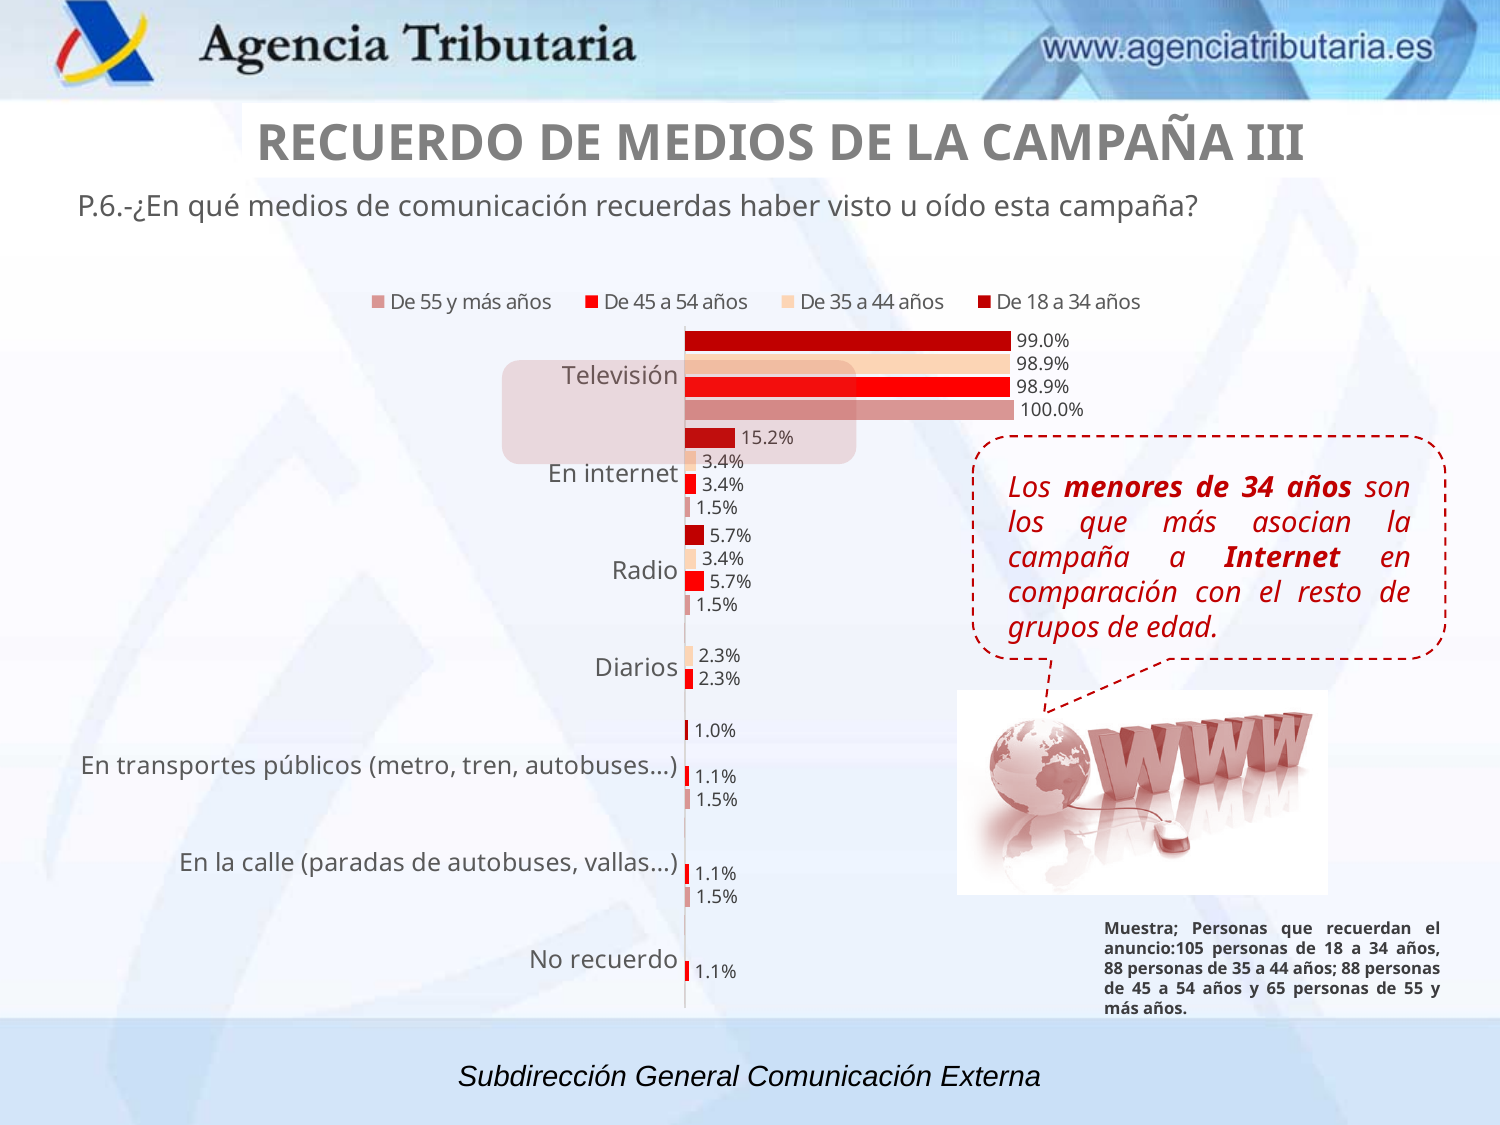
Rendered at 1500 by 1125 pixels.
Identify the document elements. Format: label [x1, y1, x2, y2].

picture [0, 0, 1500, 1125]
chart [0, 265, 1288, 1034]
